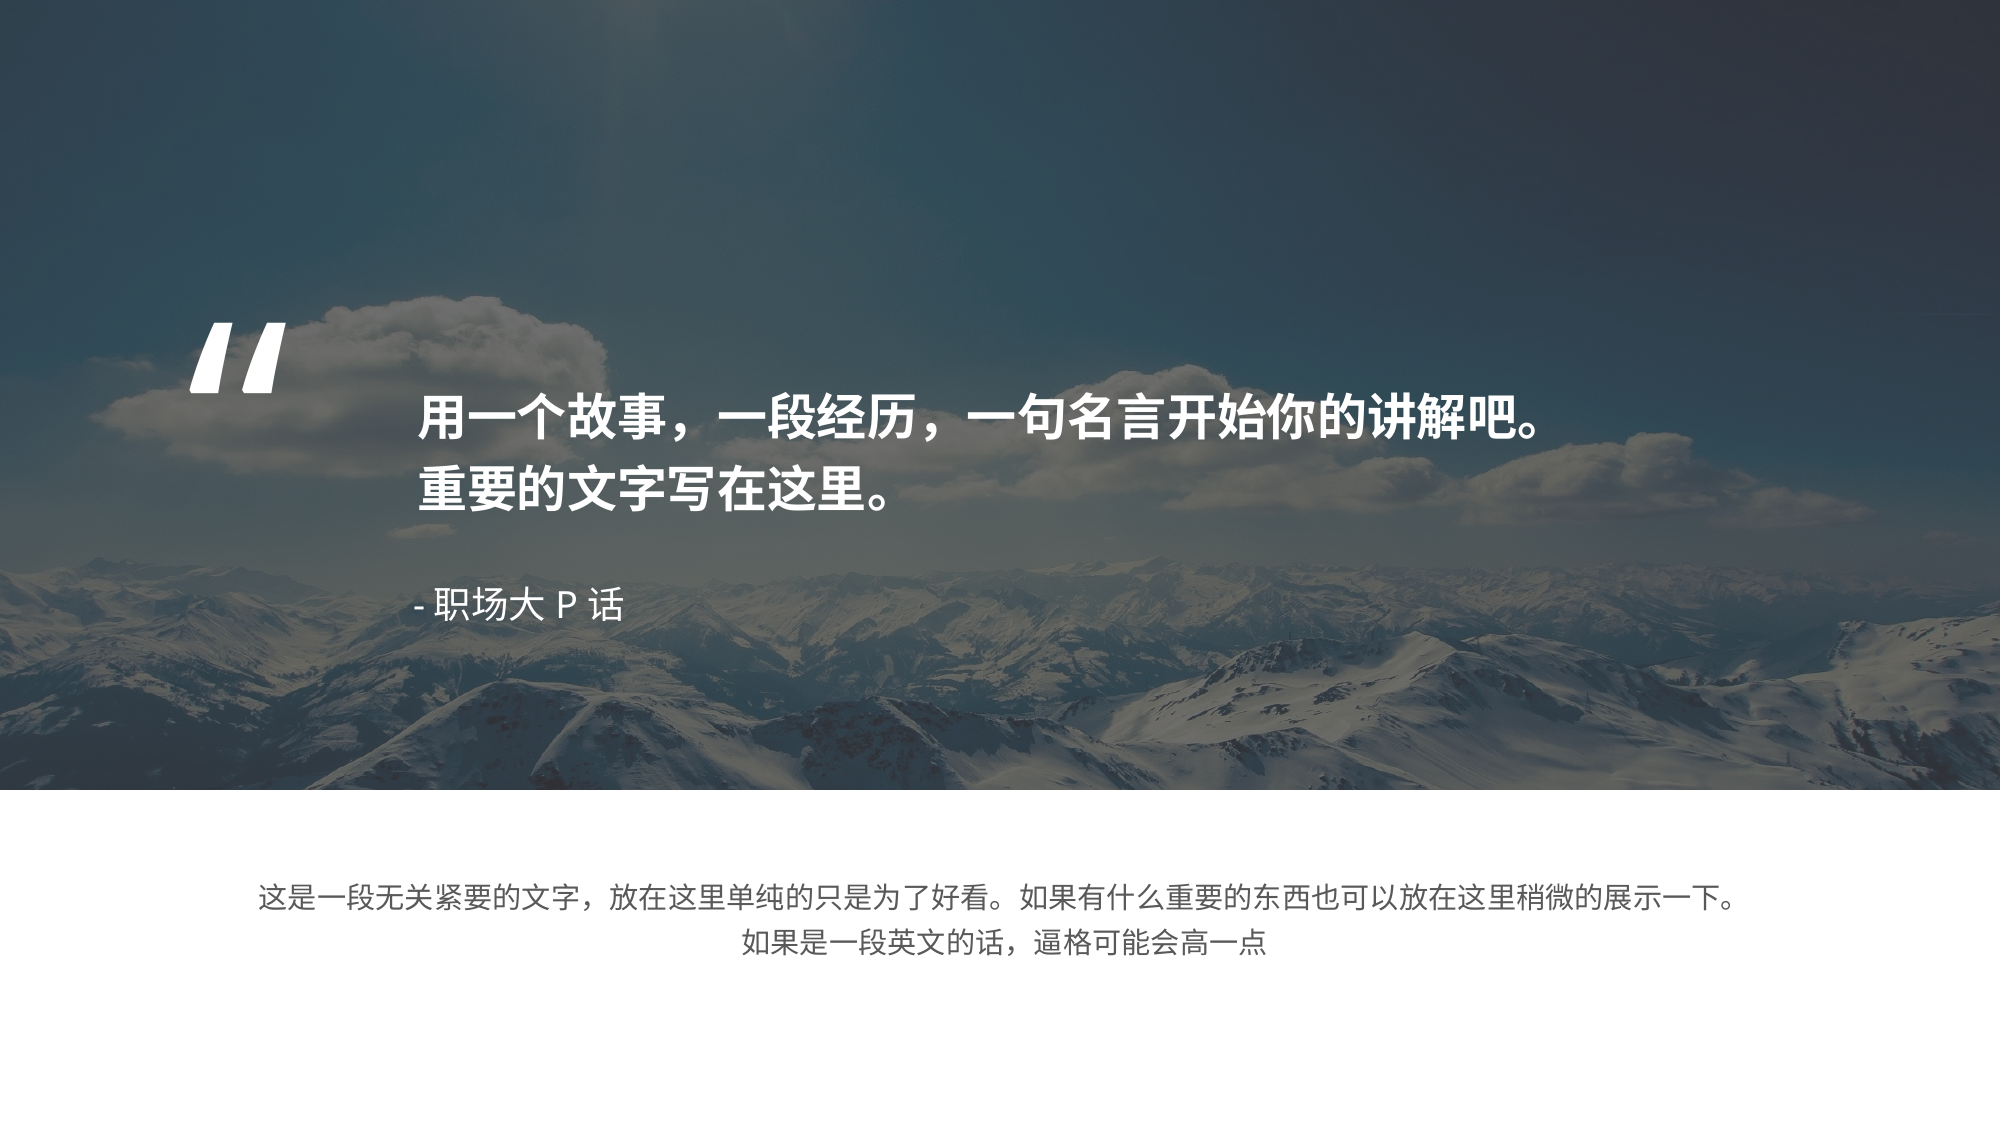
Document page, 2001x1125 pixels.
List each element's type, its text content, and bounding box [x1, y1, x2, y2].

picture [0, 0, 2000, 790]
text_box 这是一段无关紧要的文字，放在这里单纯的只是为了好看。如果有什么重要的东西也可以放在这里稍微的展示一下。 如果是一段英文的话，逼格可能会高一点 [243, 861, 1766, 968]
